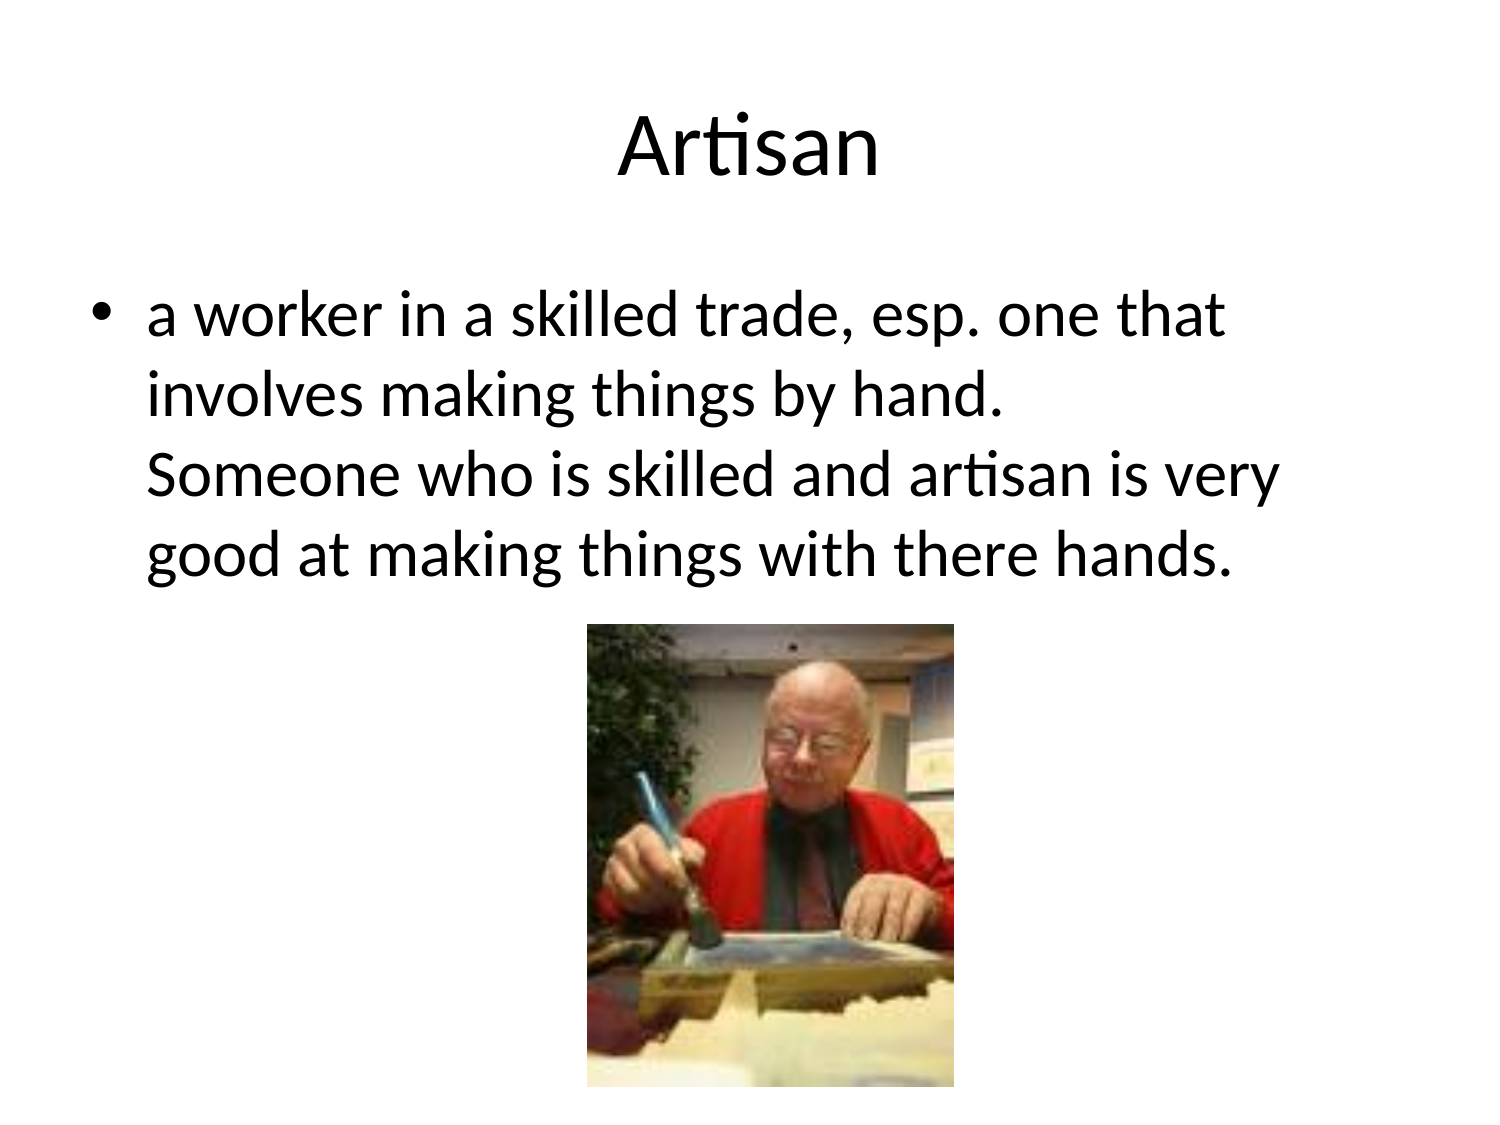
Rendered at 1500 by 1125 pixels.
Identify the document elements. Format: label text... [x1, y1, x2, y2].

list a worker in a skilled trade, esp. one that involves making things by hand. Someone who is skilled and artisan is very good at making things with there hands. [75, 262, 1425, 1005]
picture [587, 624, 954, 1087]
title Artisan [75, 45, 1425, 233]
